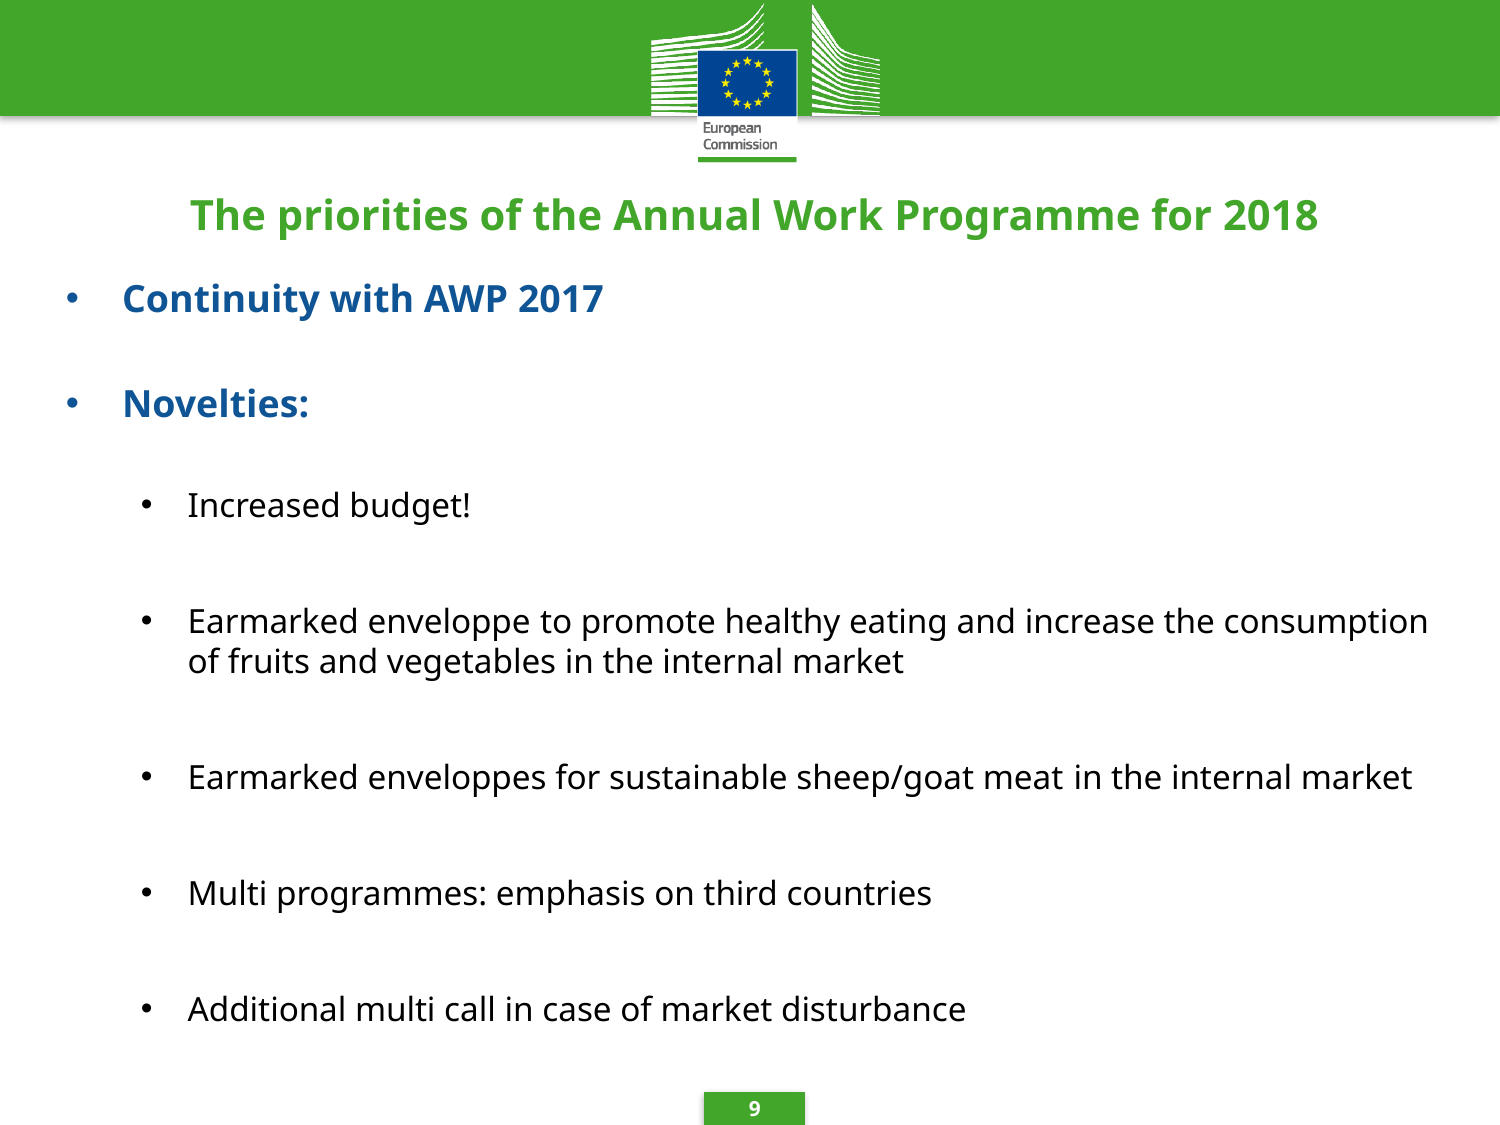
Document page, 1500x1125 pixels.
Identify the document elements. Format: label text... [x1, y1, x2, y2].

title The priorities of the Annual Work Programme for 2018 [50, 172, 1459, 256]
slide_number 9 [703, 1088, 807, 1125]
picture [614, 3, 880, 172]
list Continuity with AWP 2017 Novelties: Increased budget! Earmarked enveloppe to promote healthy eating and increase the consumption of fruits and vegetables in the internal market Earmarked enveloppes for sustainable sheep/goat meat in the internal market Multi programmes: emphasis on third countries Additional multi call in case of market disturbance [50, 267, 1459, 1059]
